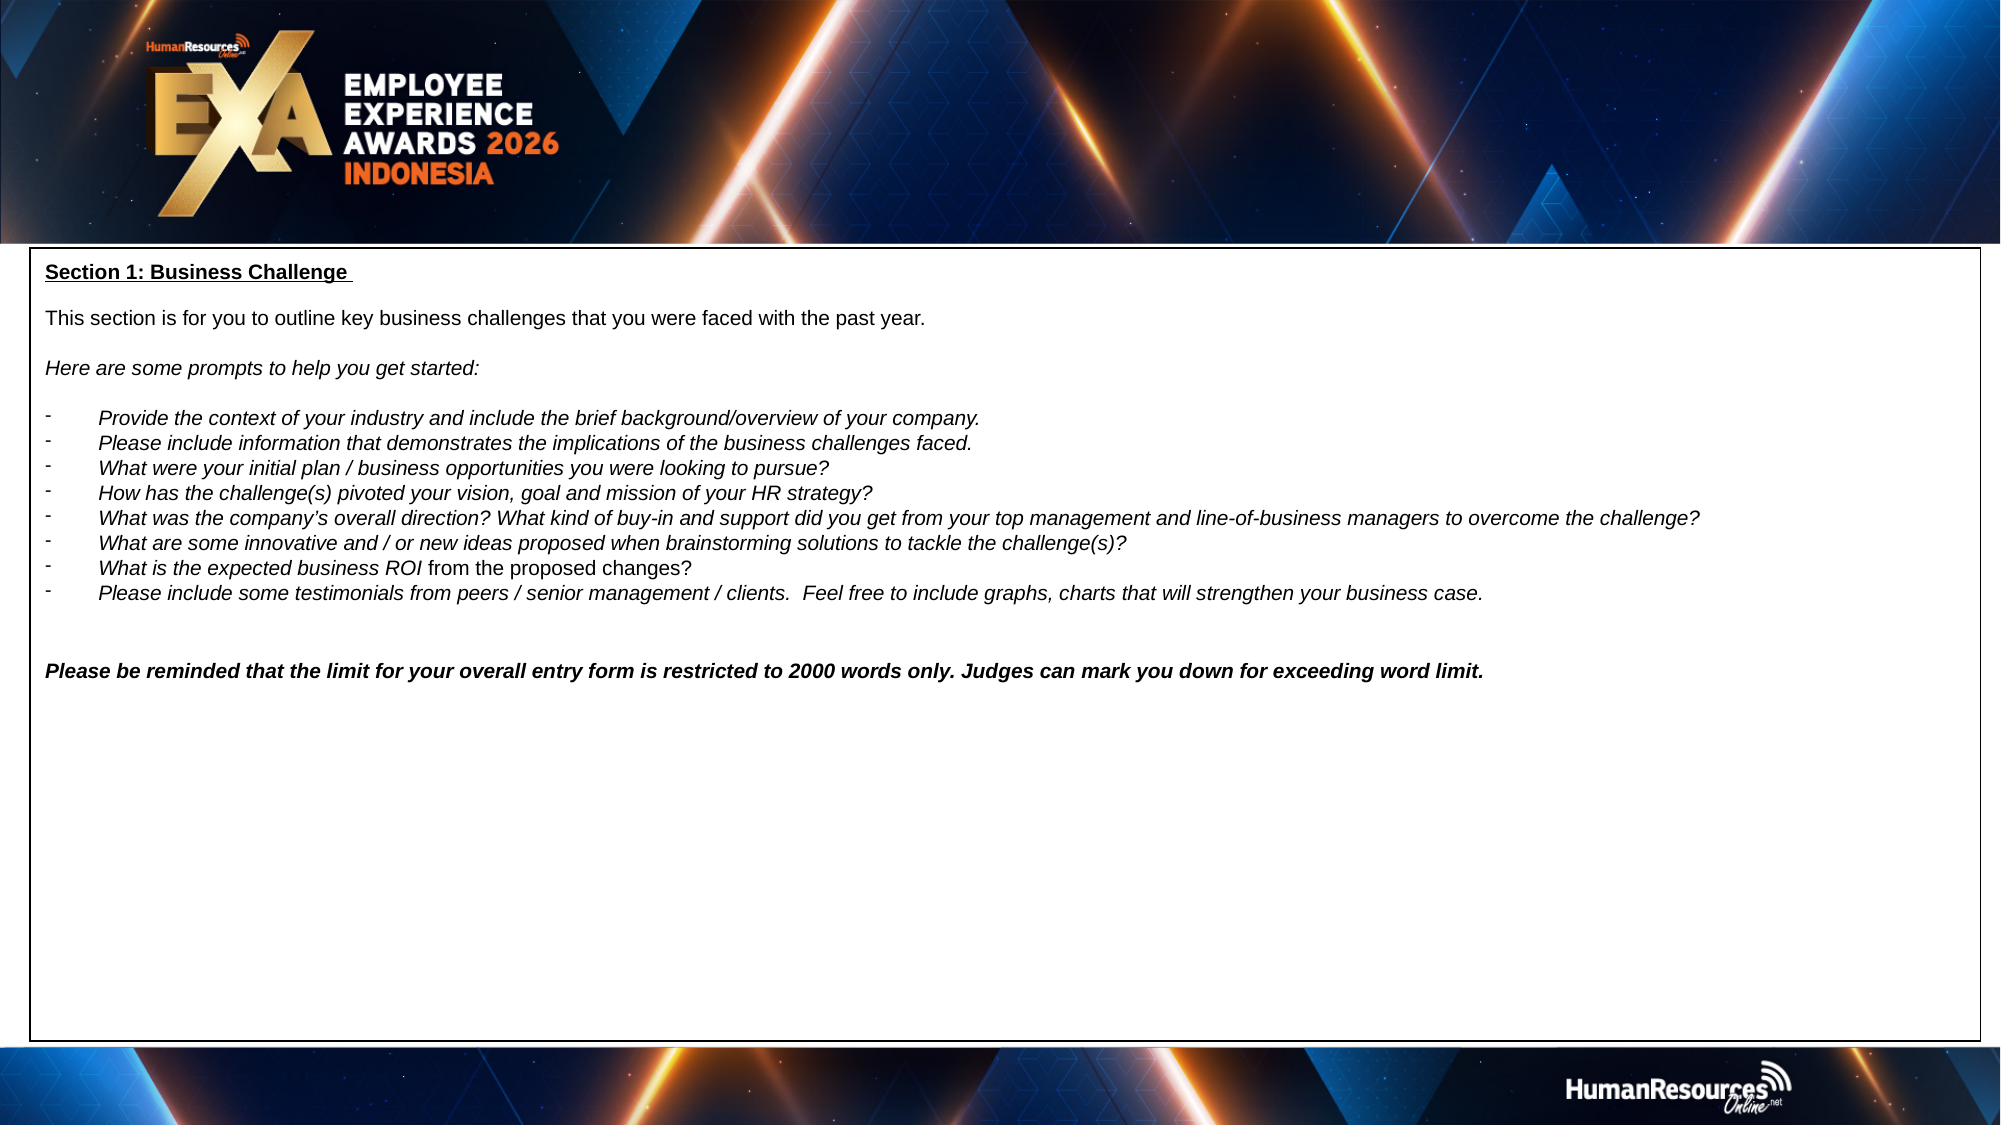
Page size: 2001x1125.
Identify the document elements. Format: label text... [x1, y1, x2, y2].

picture [0, 0, 2001, 1125]
text_box Section 1: Business Challenge This section is for you to outline key business challenges that you were faced with the past year. Here are some prompts to help you get started: Provide the context of your industry and include the brief background/overview of your company. Please include information that demonstrates the implications of the business challenges faced. What were your initial plan / business opportunities you were looking to pursue? How has the challenge(s) pivoted your vision, goal and mission of your HR strategy? What was the company’s overall direction? What kind of buy-in and support did you get from your top management and line-of-business managers to overcome the challenge? What are some innovative and / or new ideas proposed when brainstorming solutions to tackle the challenge(s)? What is the expected business ROI from the proposed changes? Please include some testimonials from peers / senior management / clients. Feel free to include graphs, charts that will strengthen your business case. Please be reminded that the limit for your overall entry form is restricted to 2000 words only. Judges can mark you down for exceeding word limit. [30, 247, 1981, 1042]
